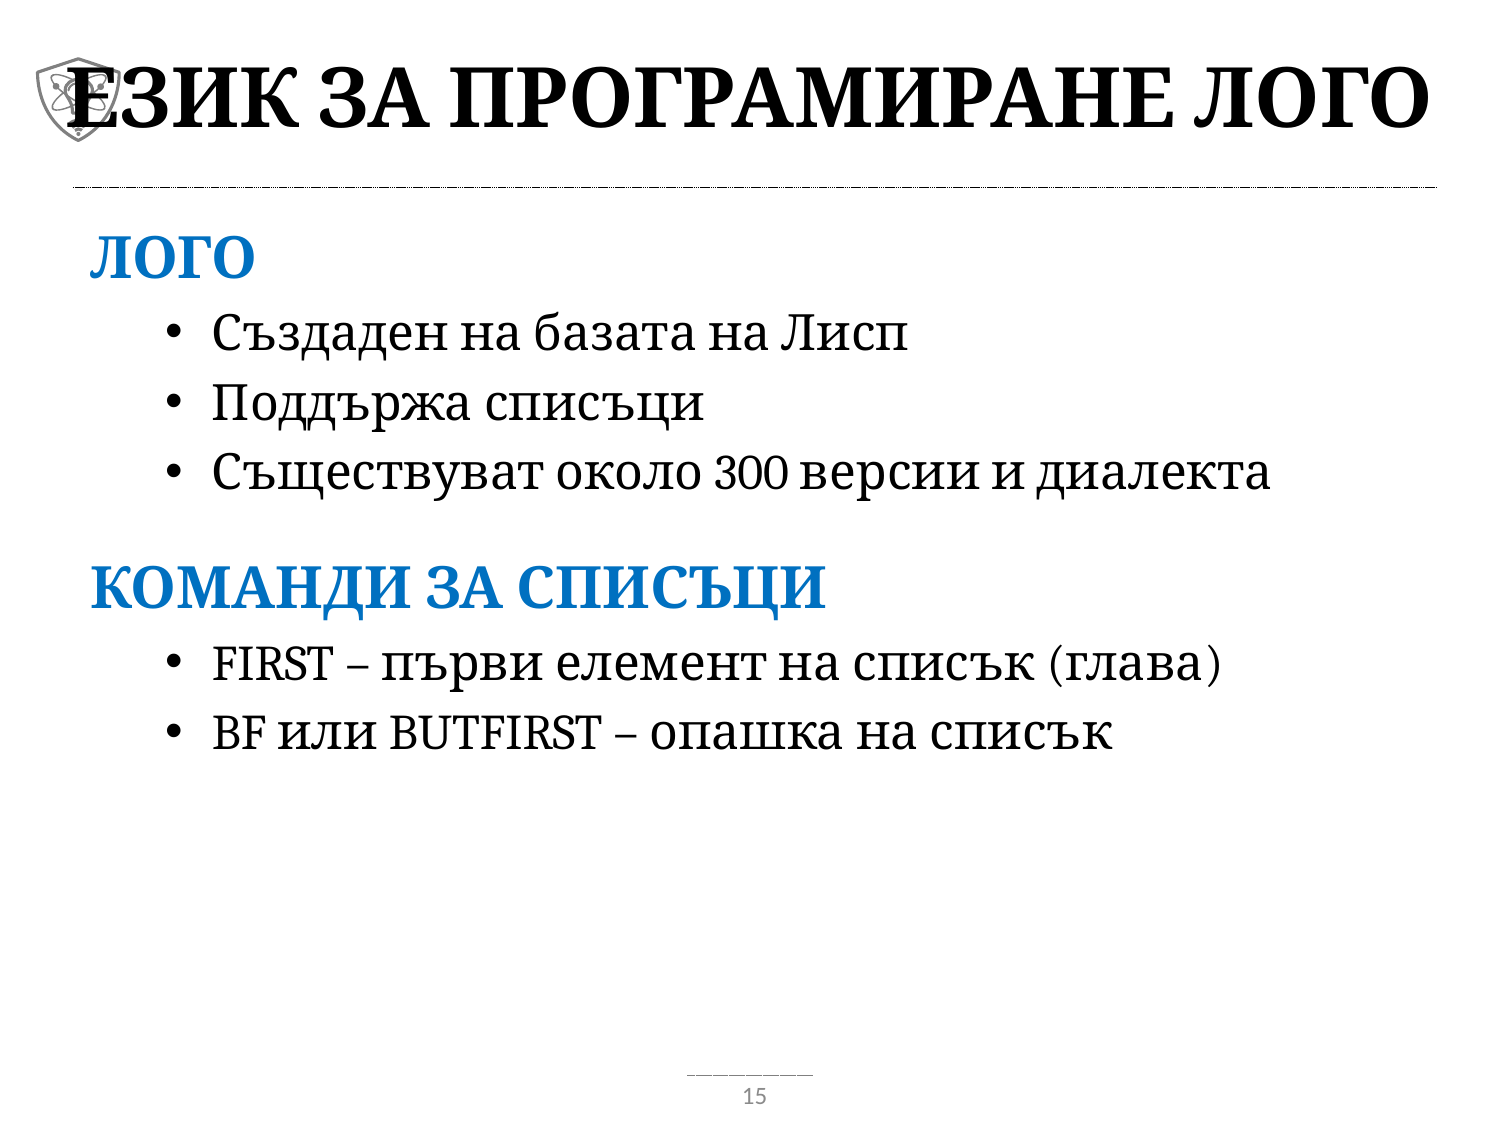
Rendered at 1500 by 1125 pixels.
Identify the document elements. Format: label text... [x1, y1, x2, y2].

title Език за програмиране Лого [0, 0, 1500, 188]
slide_number 15 [579, 1065, 930, 1125]
list Лого Създаден на базата на Лисп Поддържа списъци Съществуват около 300 версии и диалекта Команди за списъци FIRST – първи елемент на списък (глава) BF или BUTFIRST – опашка на списък [75, 212, 1450, 1063]
